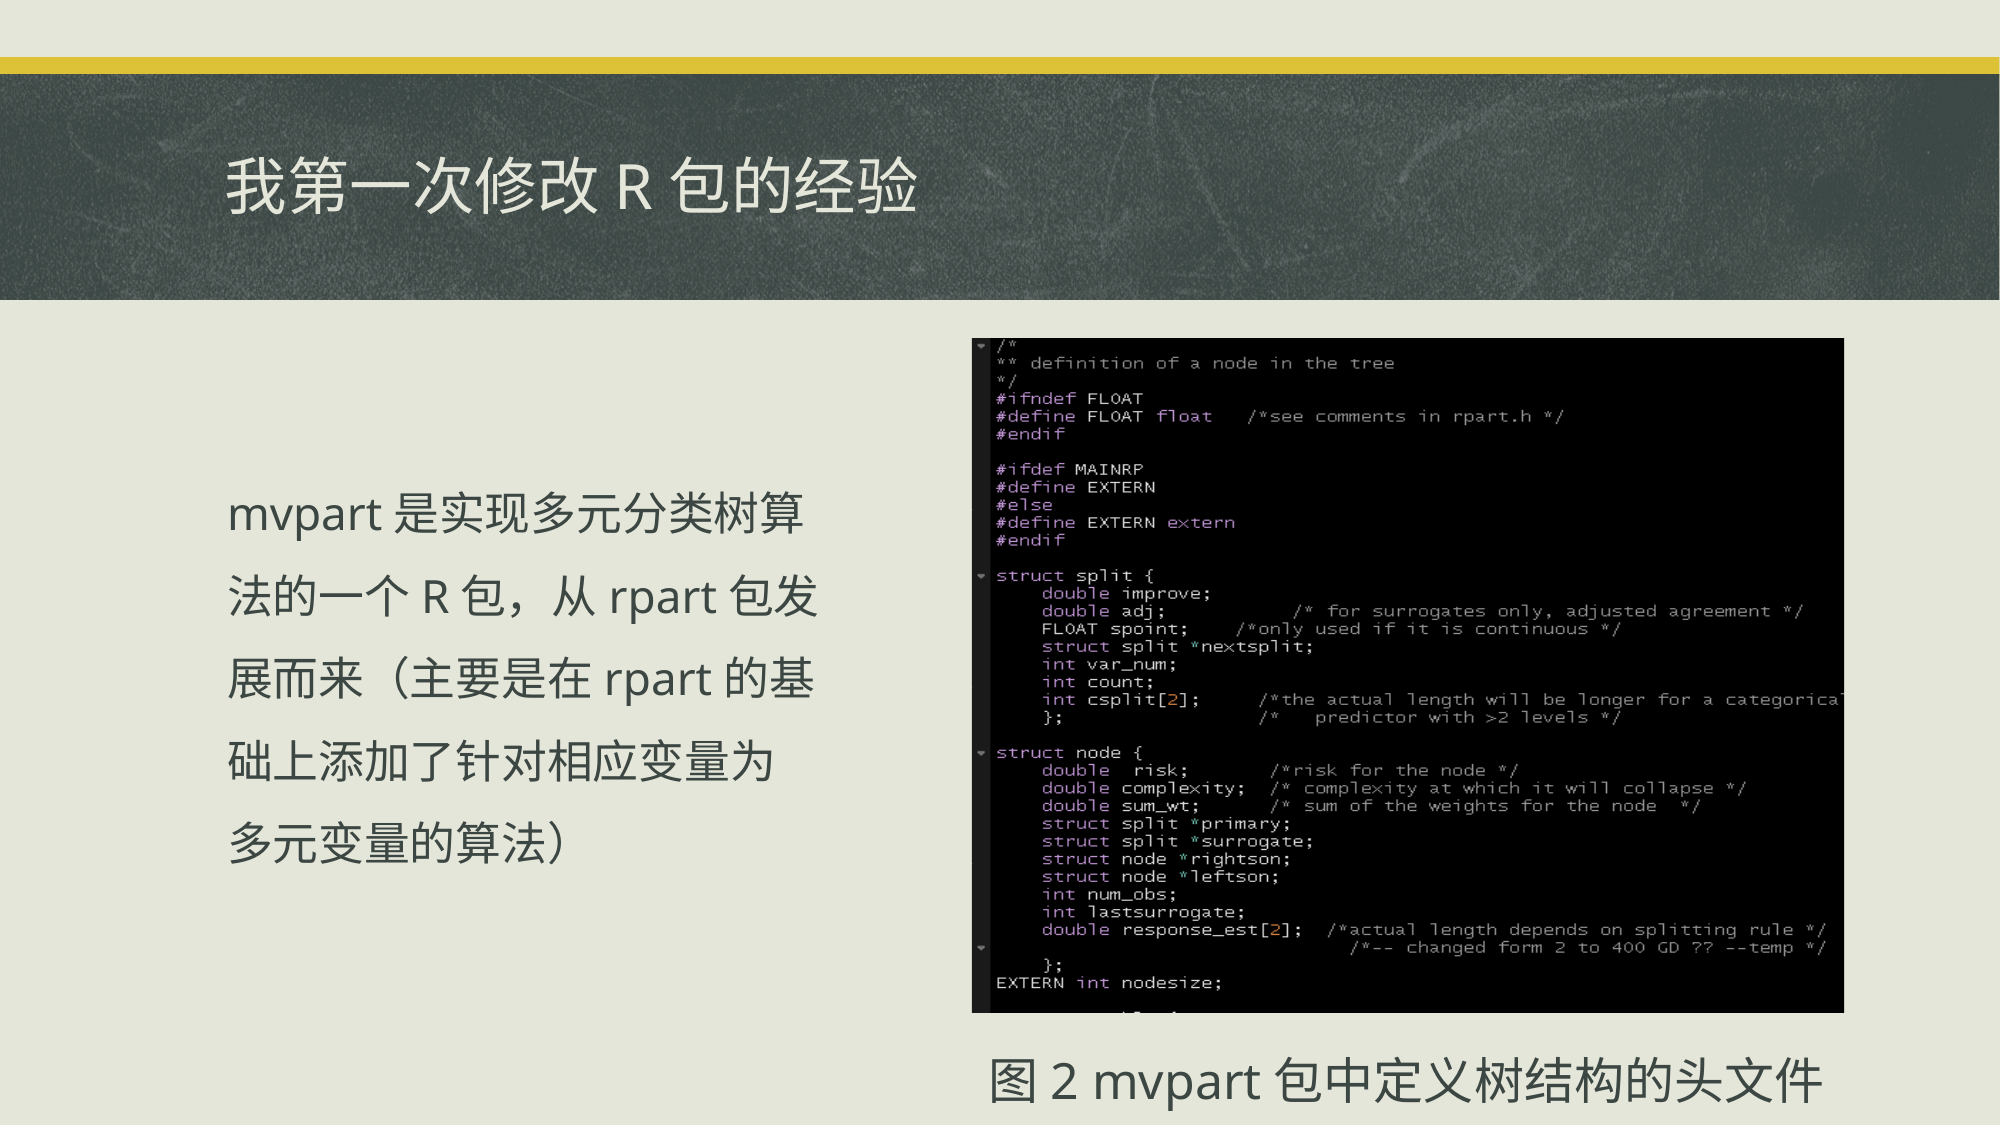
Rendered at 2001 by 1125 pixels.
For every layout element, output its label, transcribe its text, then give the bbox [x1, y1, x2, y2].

list mvpart是实现多元分类树算法的一个R包，从rpart包发展而来（主要是在rpart的基础上添加了针对相应变量为多元变量的算法） [212, 450, 836, 1075]
text_box 图2 mvpart包中定义树结构的头文件 [971, 1042, 1841, 1118]
picture [971, 338, 1845, 1013]
picture [0, 74, 2000, 300]
title 我第一次修改R包的经验 [209, 76, 1790, 301]
